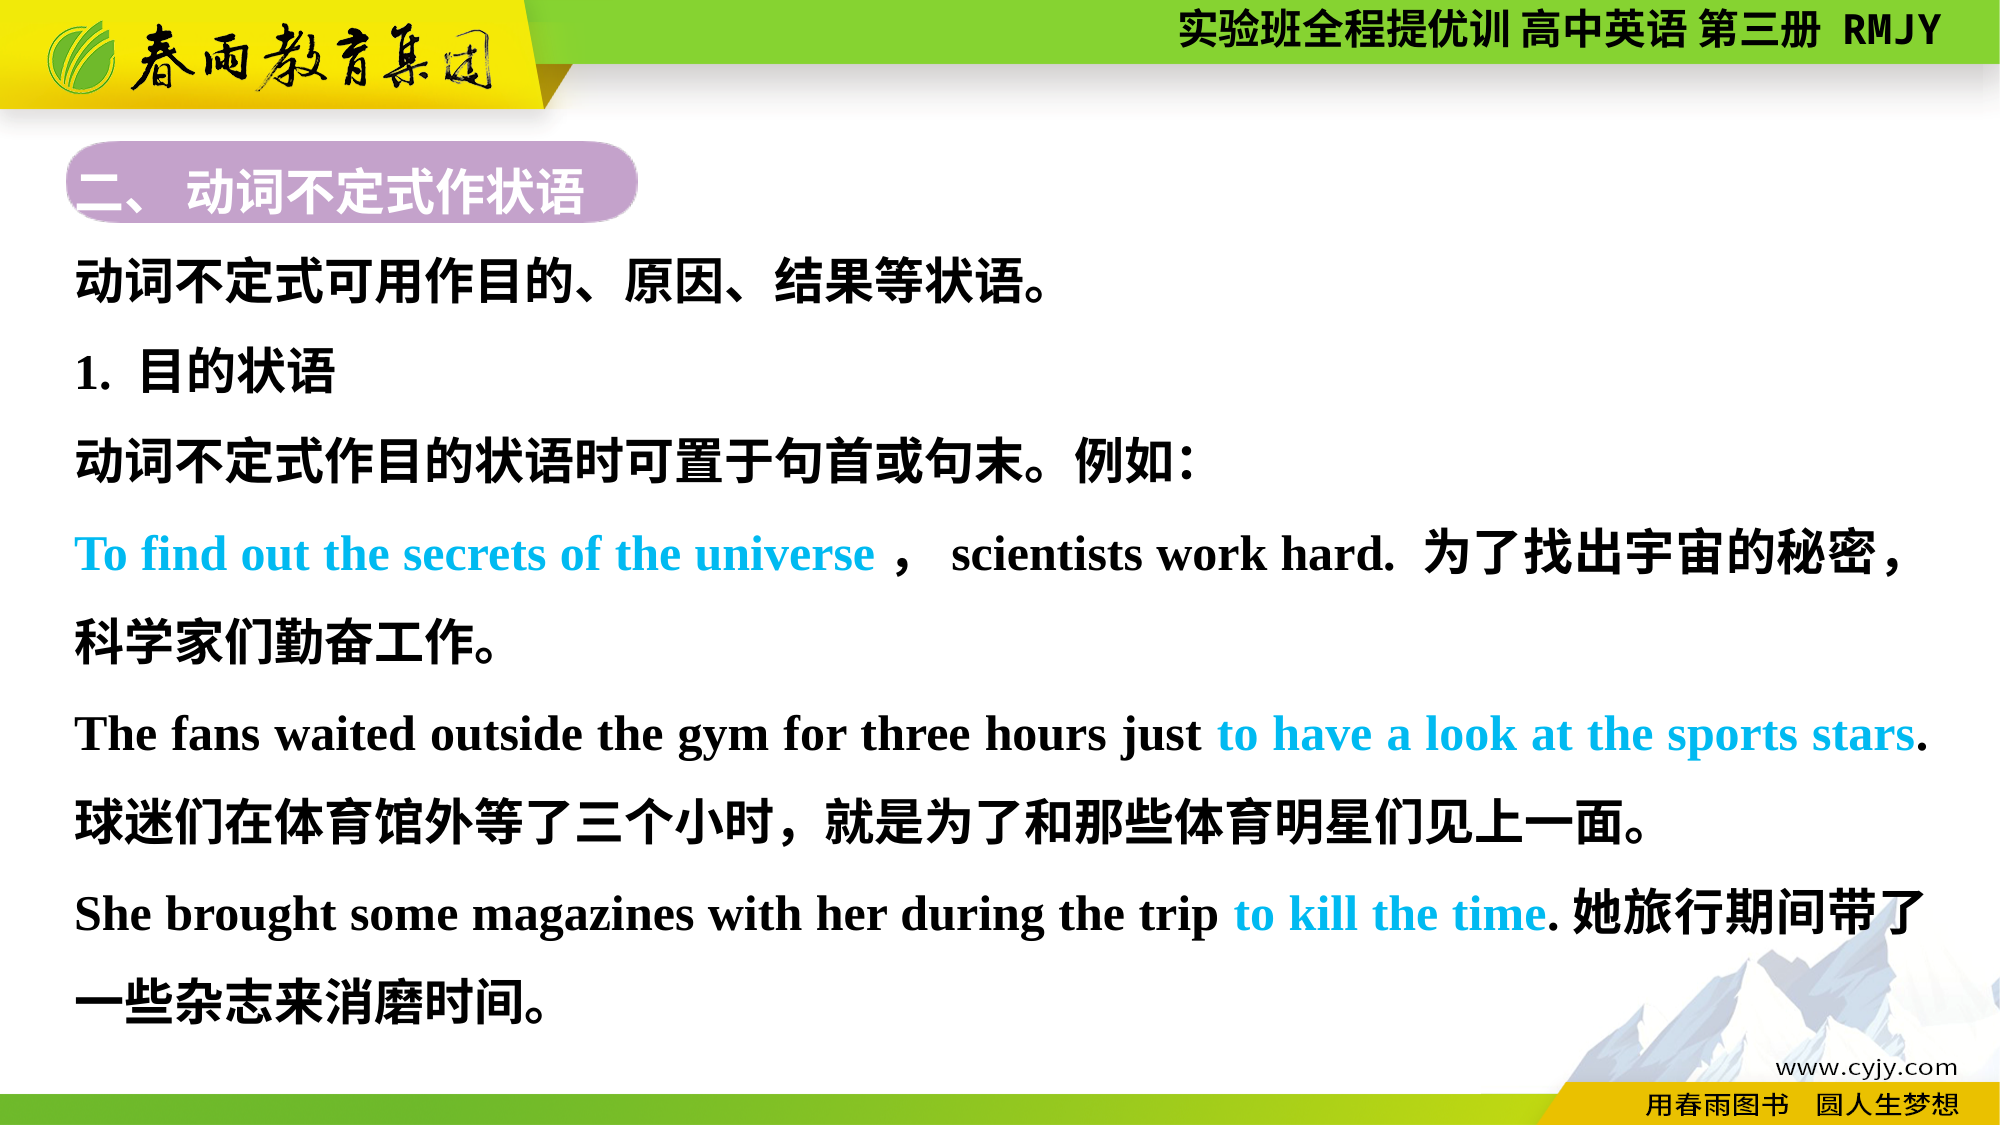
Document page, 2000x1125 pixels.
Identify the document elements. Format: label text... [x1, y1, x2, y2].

picture [0, 0, 2000, 1125]
list 二、 动词不定式作状语 动词不定式可用作目的、原因、结果等状语。 1. 目的状语 动词不定式作目的状语时可置于句首或句末。例如： To find out the secrets of the universe，scientists work hard. 为了找出宇宙的秘密，科学家们勤奋工作。 The fans waited outside the gym for three hours just to have a look at the sports stars. 球迷们在体育馆外等了三个小时，就是为了和那些体育明星们见上一面。 She brought some magazines with her during the trip to kill the time.她旅行期间带了一些杂志来消磨时间。 [59, 122, 1944, 1047]
